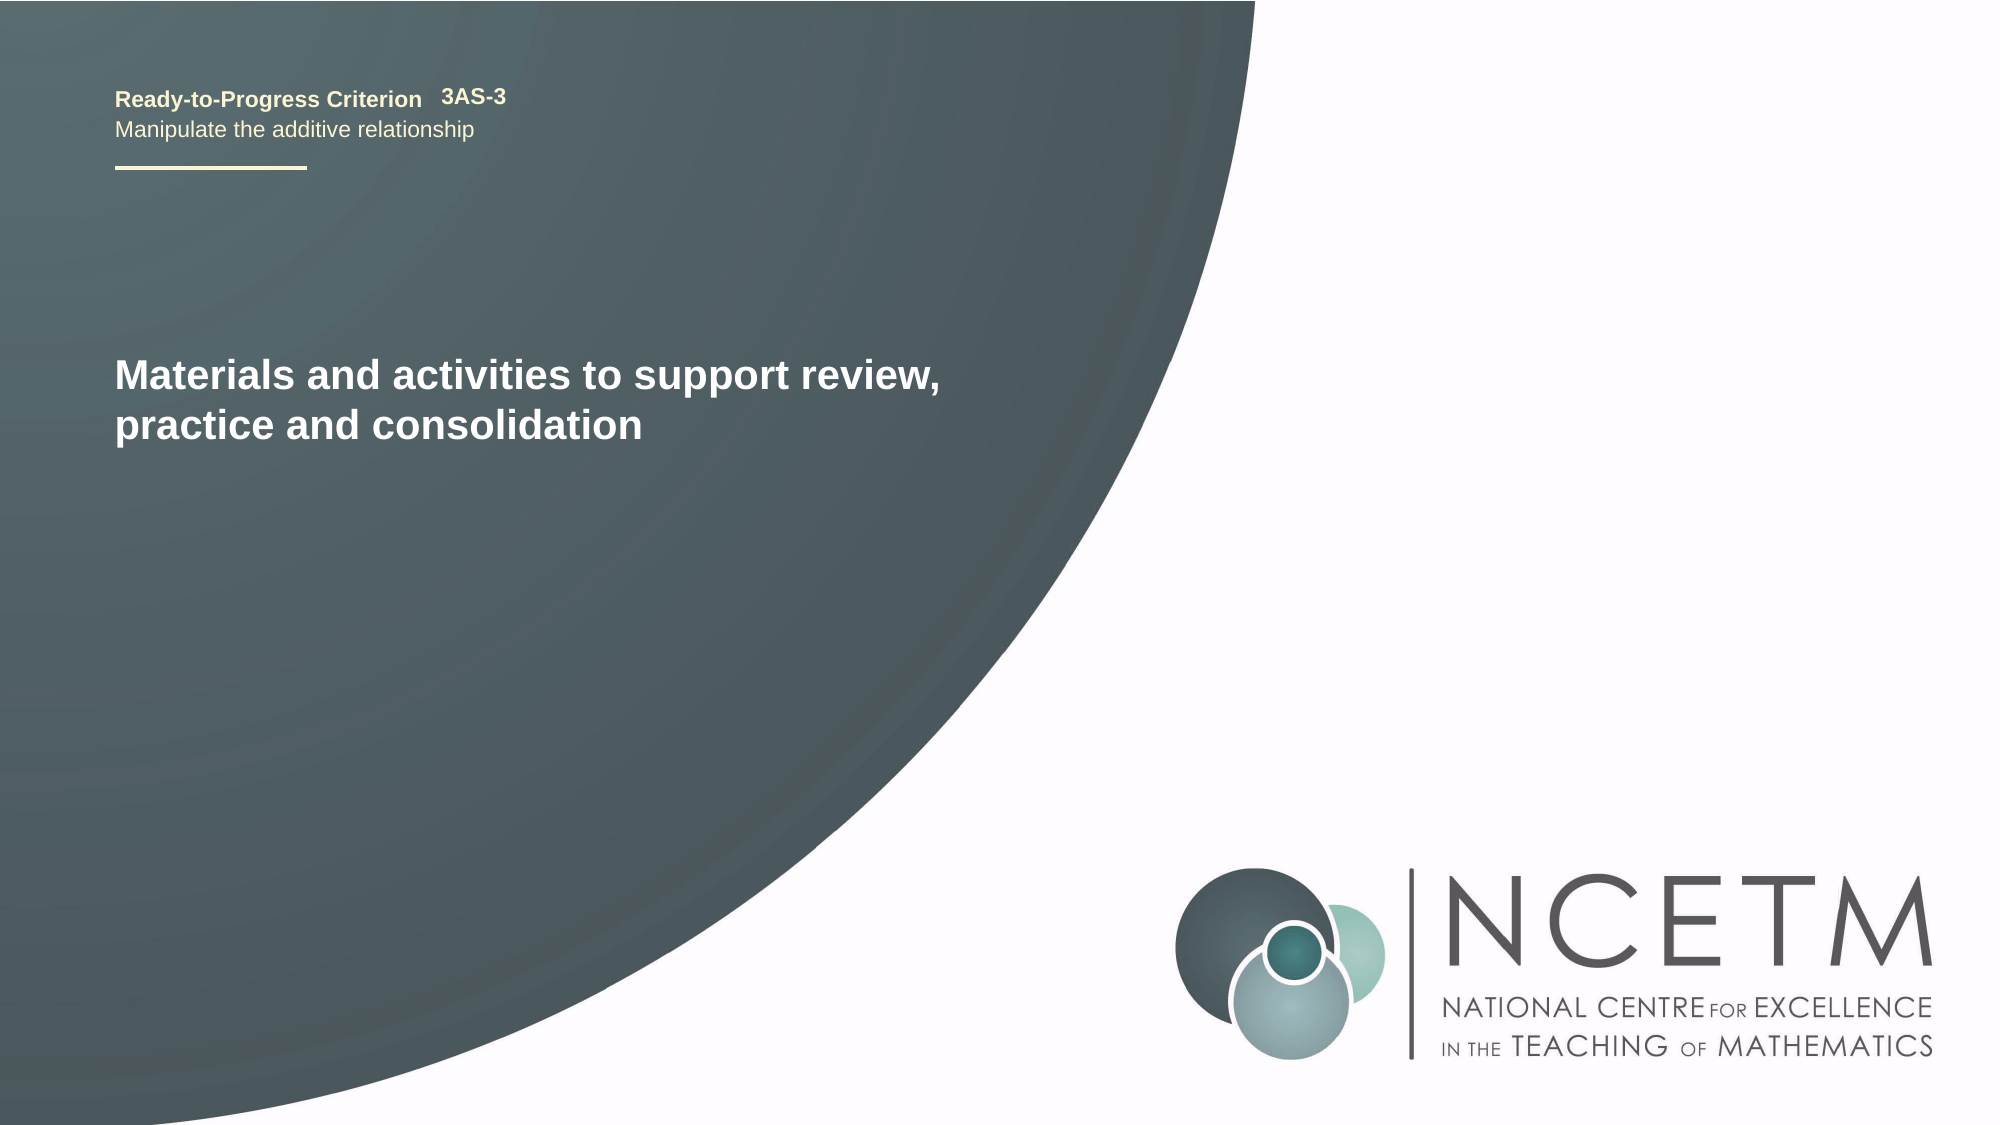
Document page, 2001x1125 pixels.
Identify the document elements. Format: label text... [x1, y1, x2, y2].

picture [0, 1, 2001, 1125]
list Manipulate the additive relationship [99, 109, 1121, 160]
list 3AS-3 [426, 77, 622, 127]
